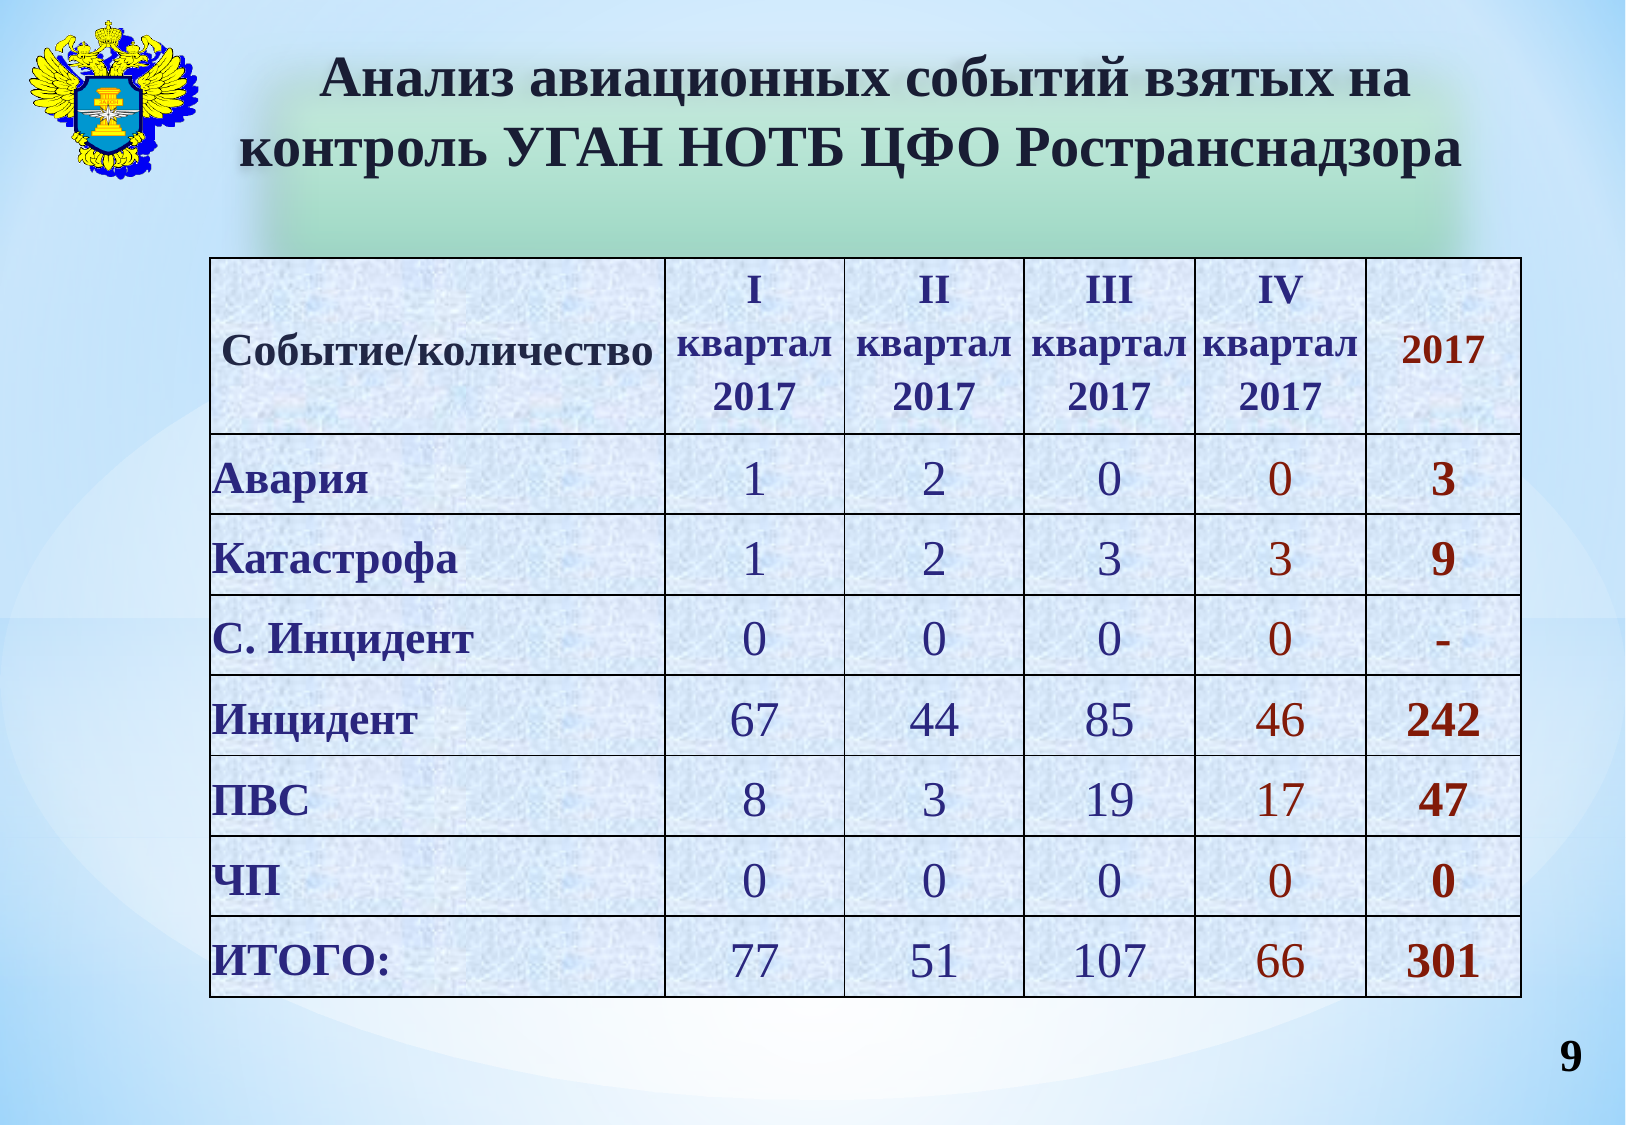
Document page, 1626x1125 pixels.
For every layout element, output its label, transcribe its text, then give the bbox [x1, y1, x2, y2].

table_header III квартал 2017 [1025, 259, 1194, 433]
table_cell ИТОГО: [211, 917, 664, 996]
text_box Анализ авиационных событий взятых на контроль УГАН НОТБ ЦФО Ространснадзора в 2017 году [306, 115, 1427, 243]
table_cell - [1367, 596, 1520, 674]
table_header II квартал 2017 [845, 259, 1023, 433]
table_cell 77 [666, 917, 844, 996]
table_cell 3 [845, 756, 1023, 835]
table_cell 0 [845, 837, 1023, 915]
table_cell 0 [1196, 596, 1365, 674]
table_cell 1 [666, 435, 844, 513]
table_cell 67 [666, 676, 844, 755]
table_cell 1 [666, 515, 844, 594]
table_cell Катастрофа [211, 515, 664, 594]
table_cell 44 [845, 676, 1023, 755]
table_header 2017 [1367, 259, 1520, 433]
table_cell 51 [845, 917, 1023, 996]
table_header IV квартал 2017 [1196, 259, 1365, 433]
table_cell 0 [666, 837, 844, 915]
table_cell ЧП [211, 837, 664, 915]
table_cell 8 [666, 756, 844, 835]
table_cell 47 [1367, 756, 1520, 835]
table_cell 0 [845, 596, 1023, 674]
table_cell 301 [1367, 917, 1520, 996]
table_header I квартал 2017 [666, 259, 844, 433]
table_cell 0 [1025, 837, 1194, 915]
table_cell 242 [1367, 676, 1520, 755]
table_cell Инцидент [211, 676, 664, 755]
table_cell С. Инцидент [211, 596, 664, 674]
table_cell 19 [1025, 756, 1194, 835]
table_cell 85 [1025, 676, 1194, 755]
table_cell 17 [1196, 756, 1365, 835]
slide_number 9 [1544, 1023, 1593, 1084]
table_cell ПВС [211, 756, 664, 835]
table_cell 0 [1196, 435, 1365, 513]
table_cell Авария [211, 435, 664, 513]
table_cell 0 [1025, 435, 1194, 513]
table_cell 107 [1025, 917, 1194, 996]
table_cell 3 [1367, 435, 1520, 513]
picture [29, 20, 187, 172]
table_cell 0 [1025, 596, 1194, 674]
table_cell 46 [1196, 676, 1365, 755]
table_cell 66 [1196, 917, 1365, 996]
table_cell 0 [1367, 837, 1520, 915]
table_cell 3 [1025, 515, 1194, 594]
table_cell 2 [845, 435, 1023, 513]
table_header Событие/количество [211, 259, 664, 433]
table_cell 9 [1367, 515, 1520, 594]
table_cell 0 [1196, 837, 1365, 915]
table_cell 3 [1196, 515, 1365, 594]
table_cell 2 [845, 515, 1023, 594]
table_cell 0 [666, 596, 844, 674]
